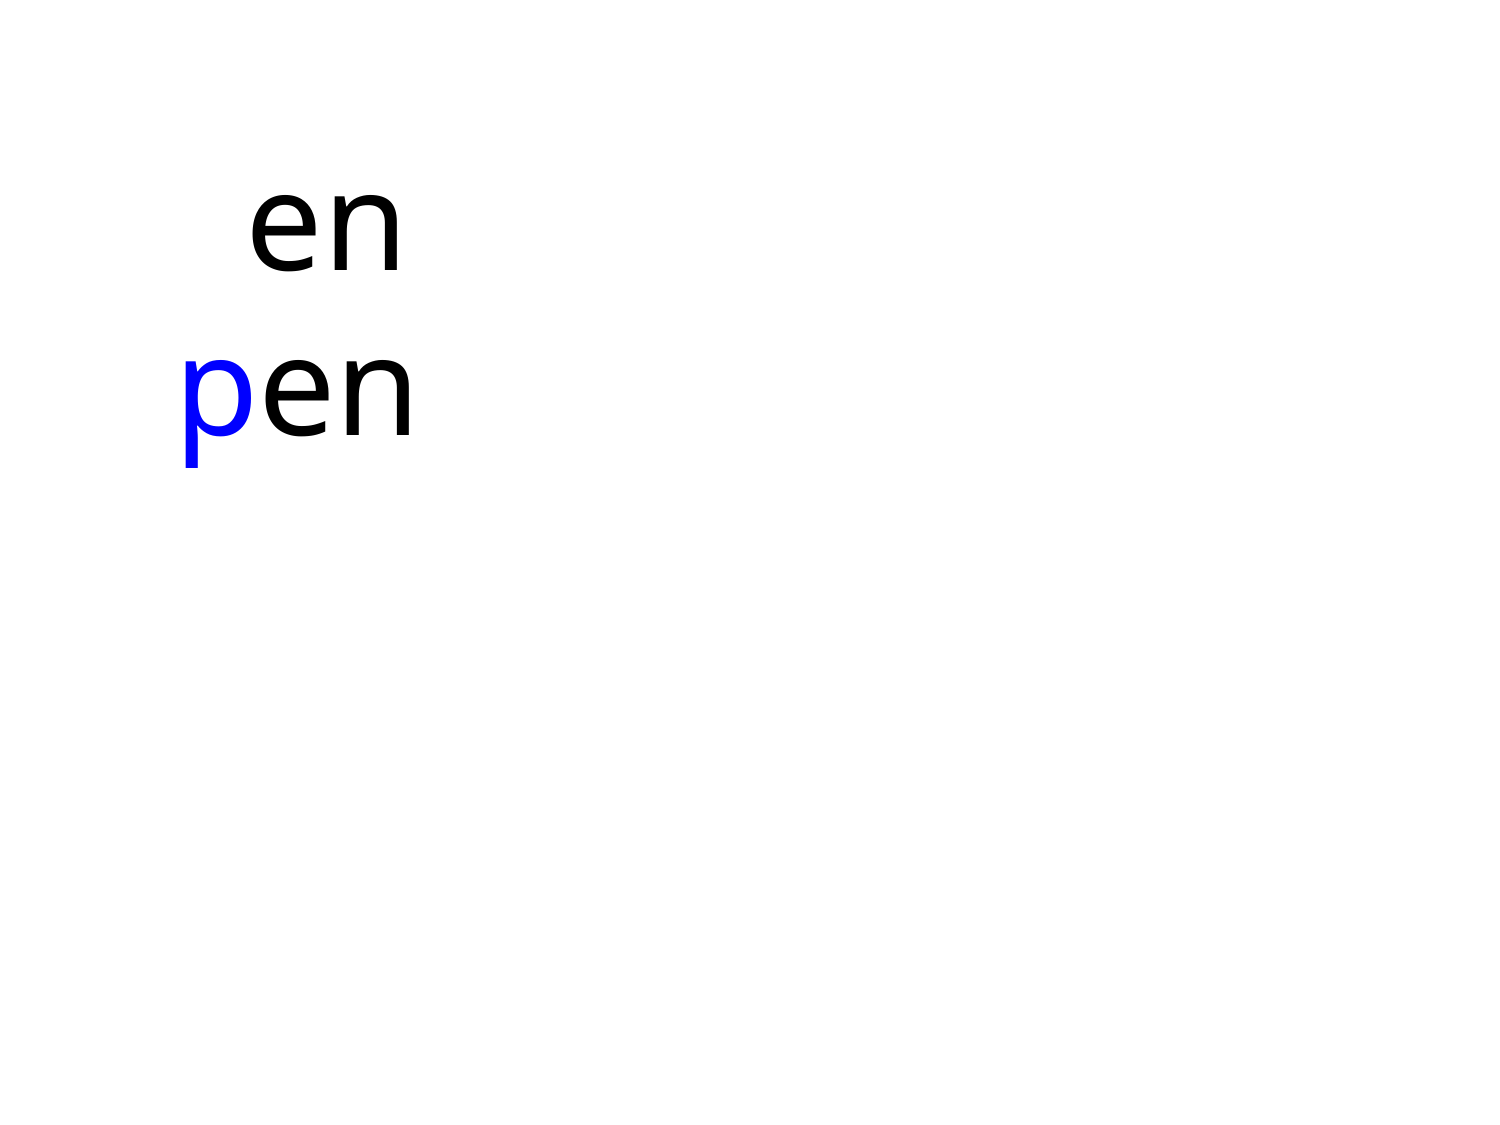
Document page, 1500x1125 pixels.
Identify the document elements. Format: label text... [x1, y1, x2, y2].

text_box pen [159, 290, 621, 471]
text_box en [159, 125, 668, 306]
